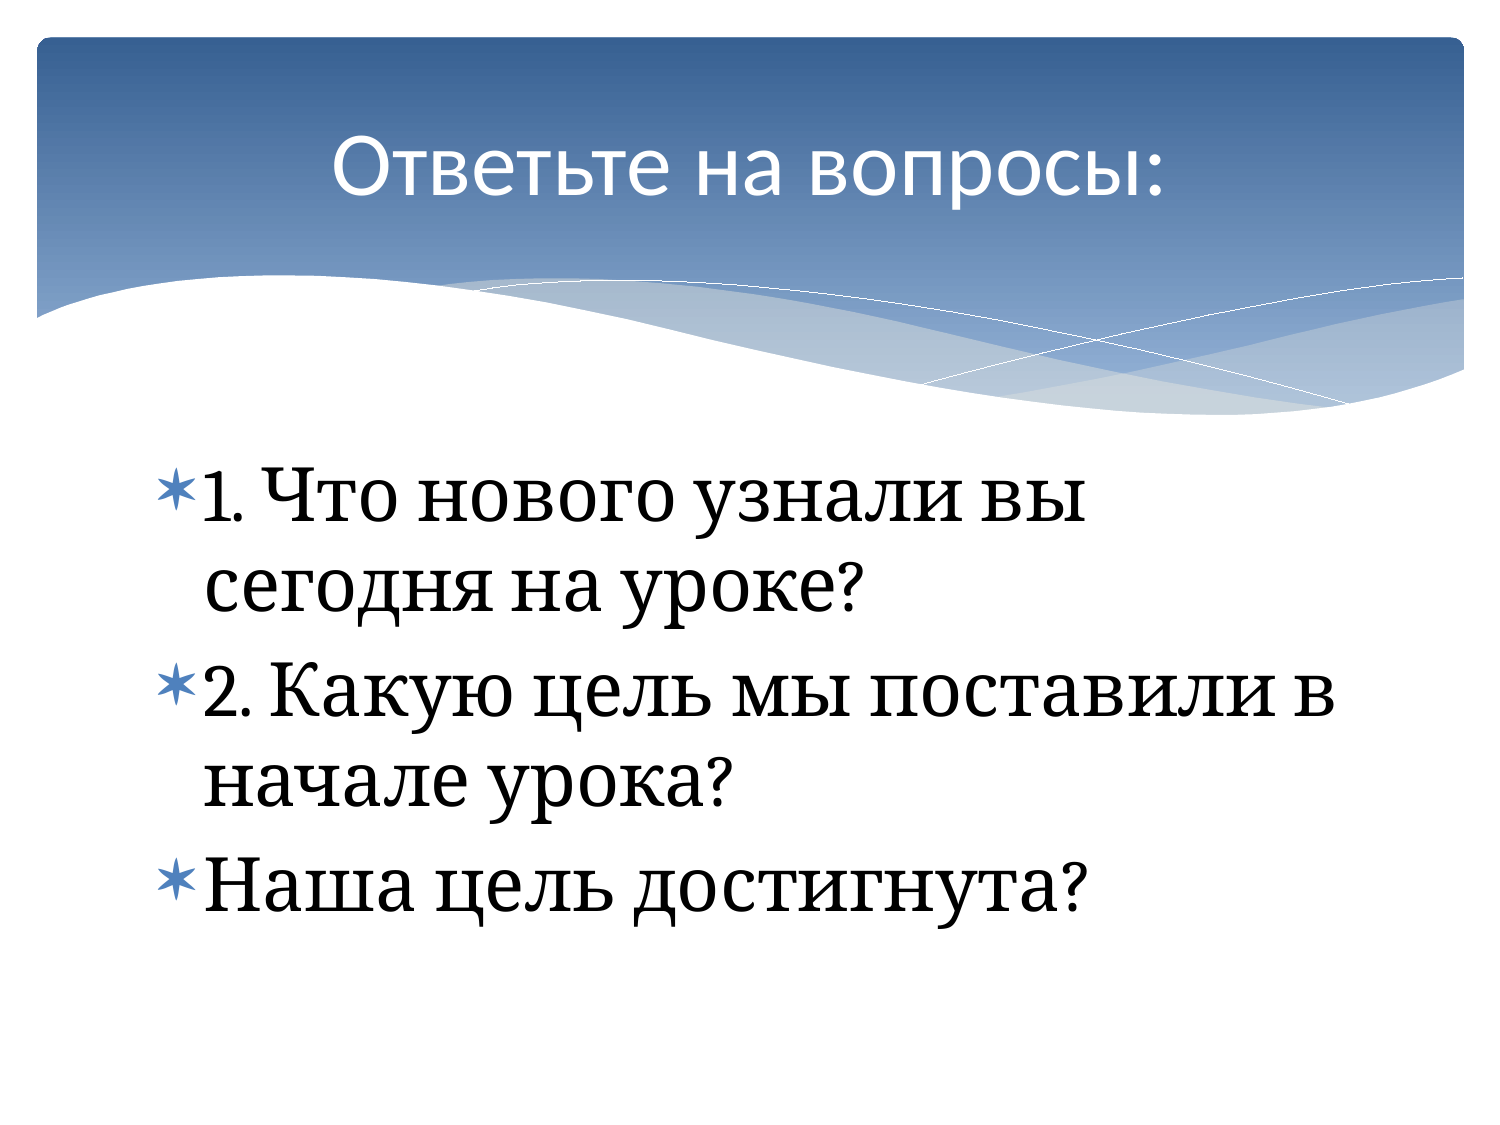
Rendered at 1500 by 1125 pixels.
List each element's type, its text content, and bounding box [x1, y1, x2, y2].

list 1. Что нового узнали вы сегодня на уроке? 2. Какую цель мы поставили в начале урока? Наша цель достигнута? [143, 438, 1359, 1005]
title Ответьте на вопросы: [75, 55, 1425, 261]
